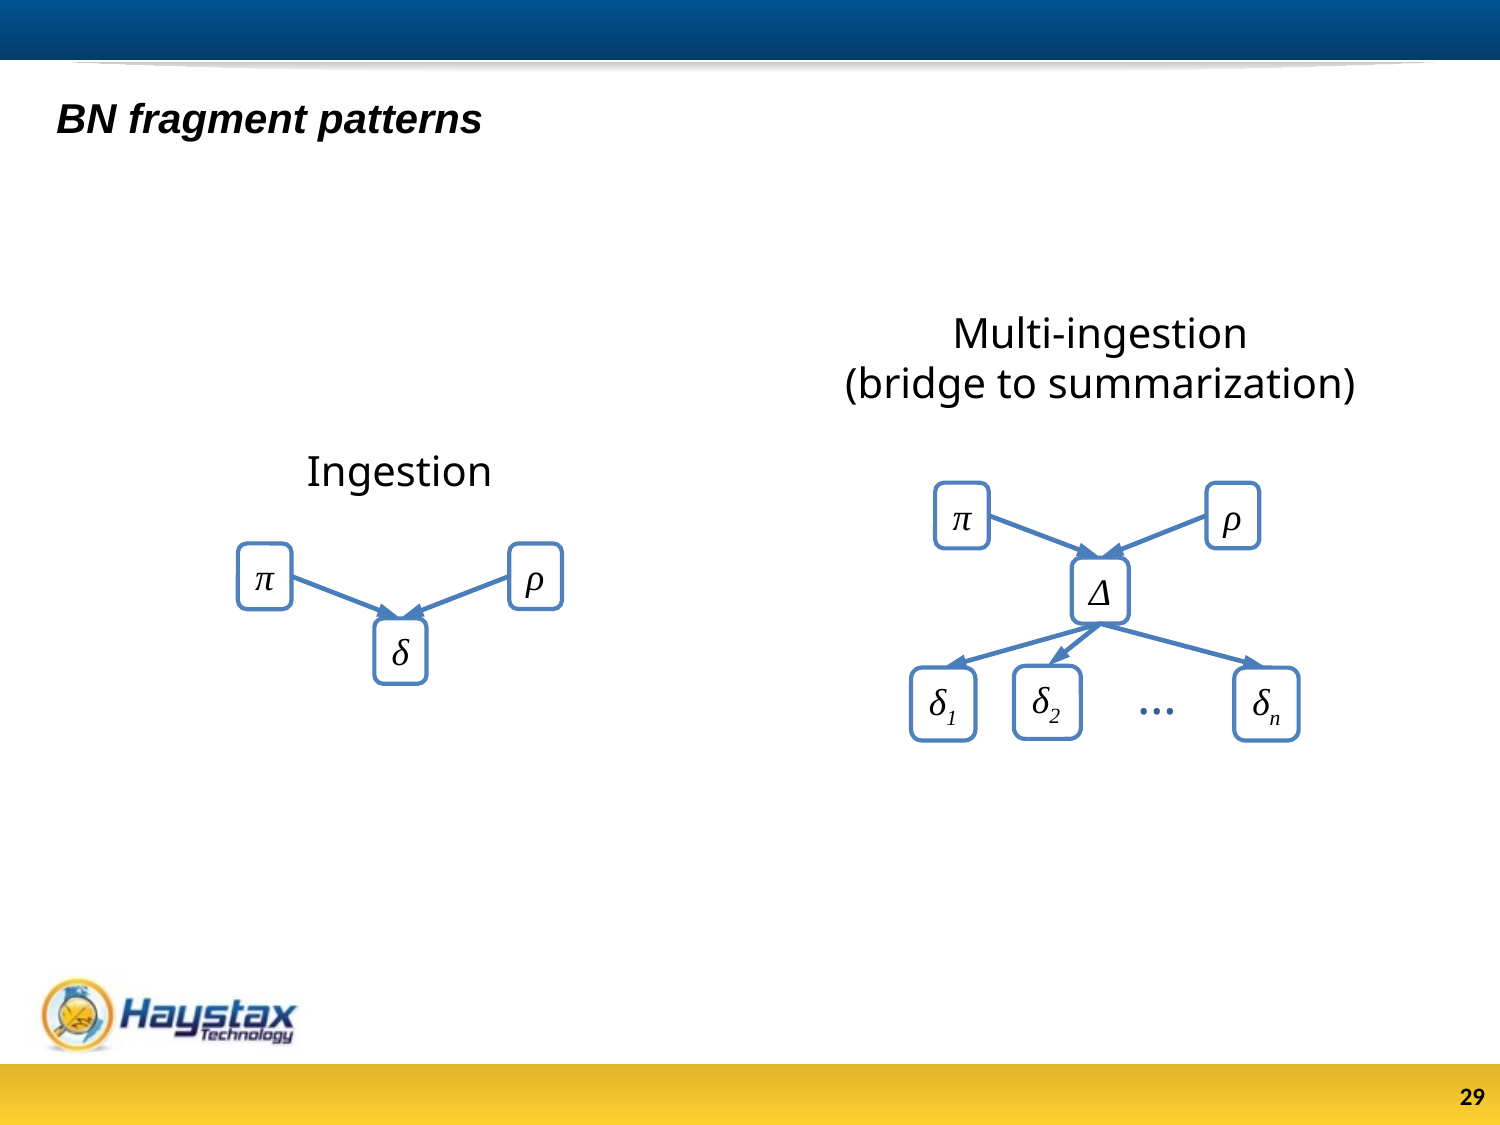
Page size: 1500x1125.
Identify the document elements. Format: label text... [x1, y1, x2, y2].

title BN fragment patterns [41, 61, 1462, 172]
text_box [909, 482, 1301, 735]
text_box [237, 543, 563, 684]
text_box Multi-ingestion (bridge to summarization) [830, 299, 1371, 415]
picture [24, 968, 315, 1062]
text_box Ingestion [292, 437, 508, 503]
